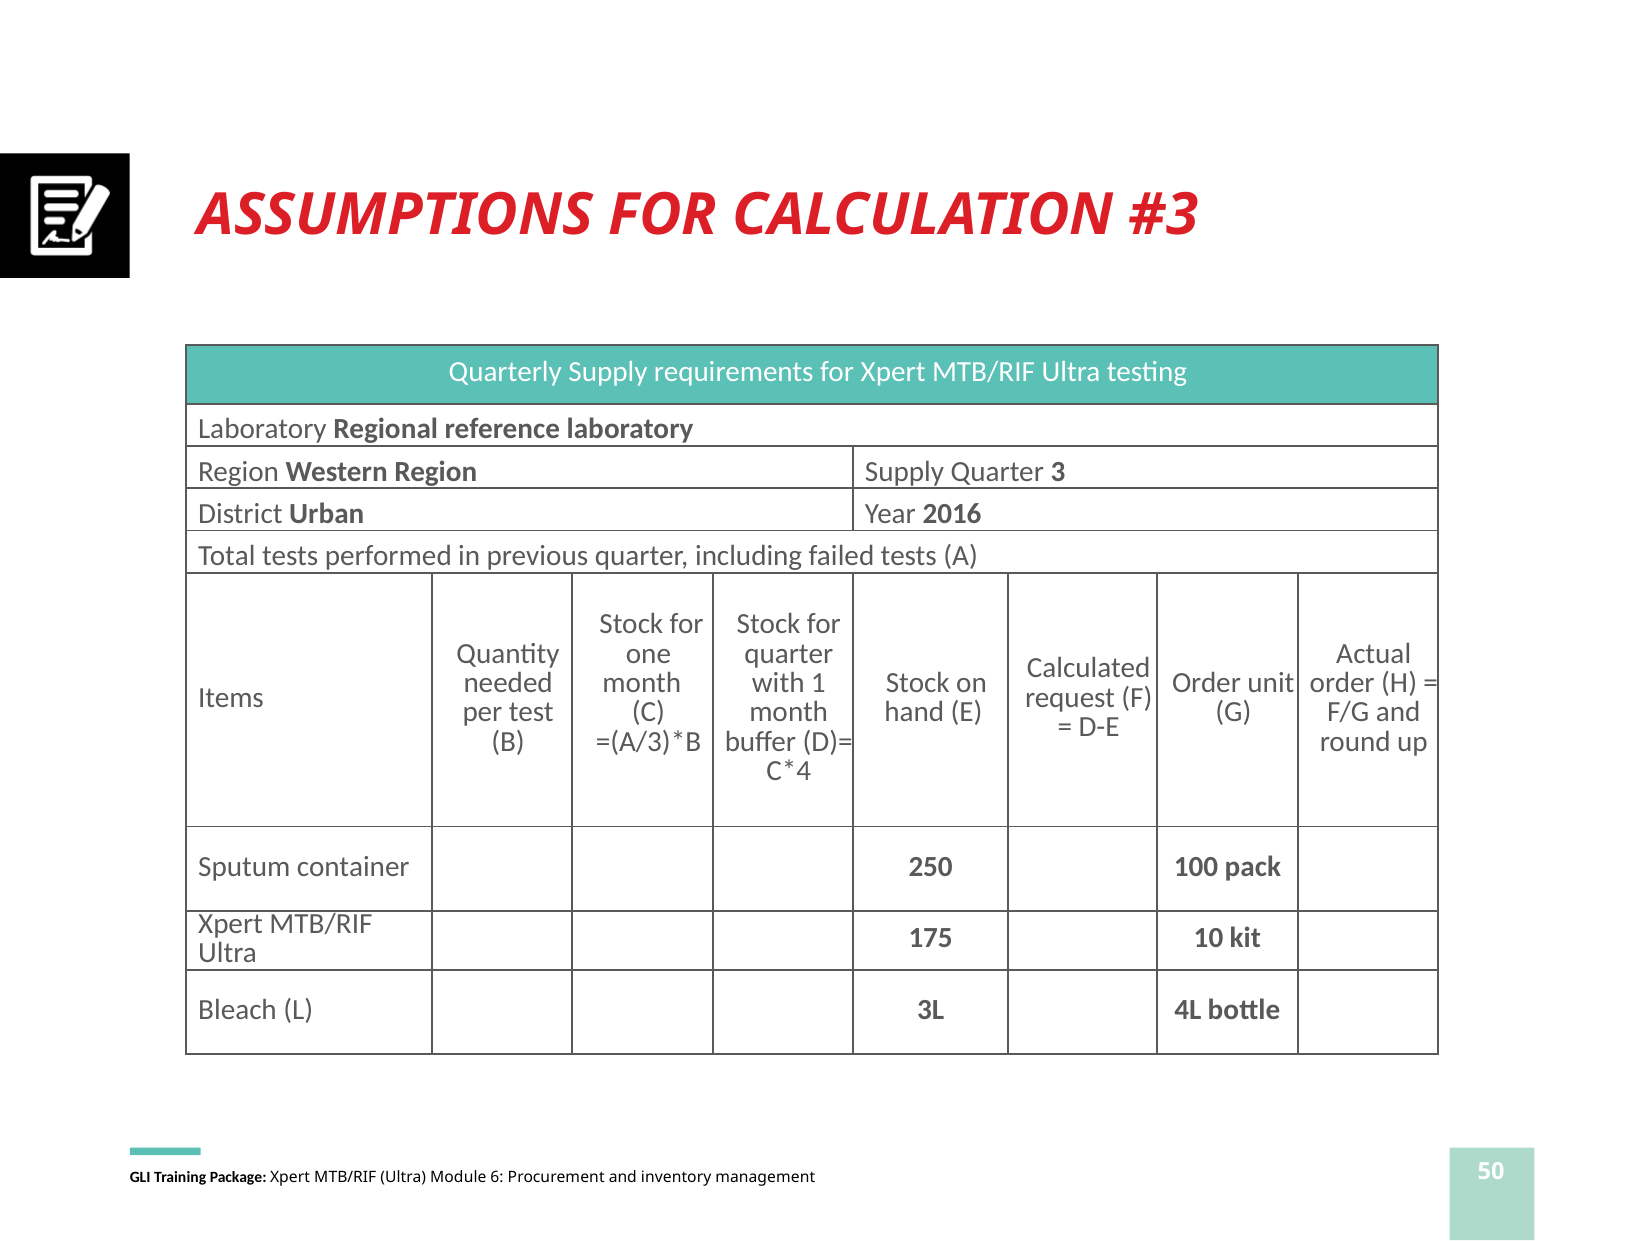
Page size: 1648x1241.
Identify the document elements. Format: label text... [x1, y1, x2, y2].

table_cell [573, 912, 712, 969]
table_cell 3L [854, 971, 1007, 1053]
table_cell 175 [854, 912, 1007, 969]
table_cell [714, 912, 852, 969]
table_cell [573, 971, 712, 1053]
table_cell Xpert MTB/RIF Ultra [187, 912, 431, 969]
table_cell District Urban [187, 489, 852, 530]
table_cell 4L bottle [1158, 971, 1297, 1053]
table_cell 250 [854, 827, 1007, 910]
table_cell [1299, 827, 1437, 910]
table_cell [573, 827, 712, 910]
table_cell Year 2016 [854, 489, 1437, 530]
picture [12, 158, 122, 270]
table_cell Total tests performed in previous quarter, including failed tests (A) [187, 531, 1437, 572]
table_cell Bleach (L) [187, 971, 431, 1053]
table_cell Order unit (G) [1158, 574, 1297, 826]
title ASSUMPTIONS FOR CALCULATION #3 [197, 153, 1450, 278]
table_cell Stock for one month (C) =(A/3)*B [573, 574, 712, 826]
table_cell Laboratory Regional reference laboratory [187, 405, 1437, 445]
table_cell [433, 912, 571, 969]
table_cell [714, 827, 852, 910]
table_header Quarterly Supply requirements for Xpert MTB/RIF Ultra testing [187, 346, 1437, 403]
table_cell [1299, 912, 1437, 969]
table_cell 100 pack [1158, 827, 1297, 910]
table_cell Supply Quarter 3 [854, 447, 1437, 487]
table_cell [433, 971, 571, 1053]
table_cell [1009, 827, 1156, 910]
table_cell Sputum container [187, 827, 431, 910]
table_cell [714, 971, 852, 1053]
table_cell [1299, 971, 1437, 1053]
table_cell Actual order (H) = F/G and round up [1299, 574, 1437, 826]
table_cell 10 kit [1158, 912, 1297, 969]
table_cell Region Western Region [187, 447, 852, 487]
table_cell Quantity needed per test (B) [433, 574, 571, 826]
table_cell [1009, 971, 1156, 1053]
table_cell Calculated request (F) = D-E [1009, 574, 1156, 826]
table_cell Stock for quarter with 1 month buffer (D)= C*4 [714, 574, 852, 826]
table_cell Stock on hand (E) [854, 574, 1007, 826]
table_cell Items [187, 574, 431, 826]
table_cell [1009, 912, 1156, 969]
table_cell [433, 827, 571, 910]
